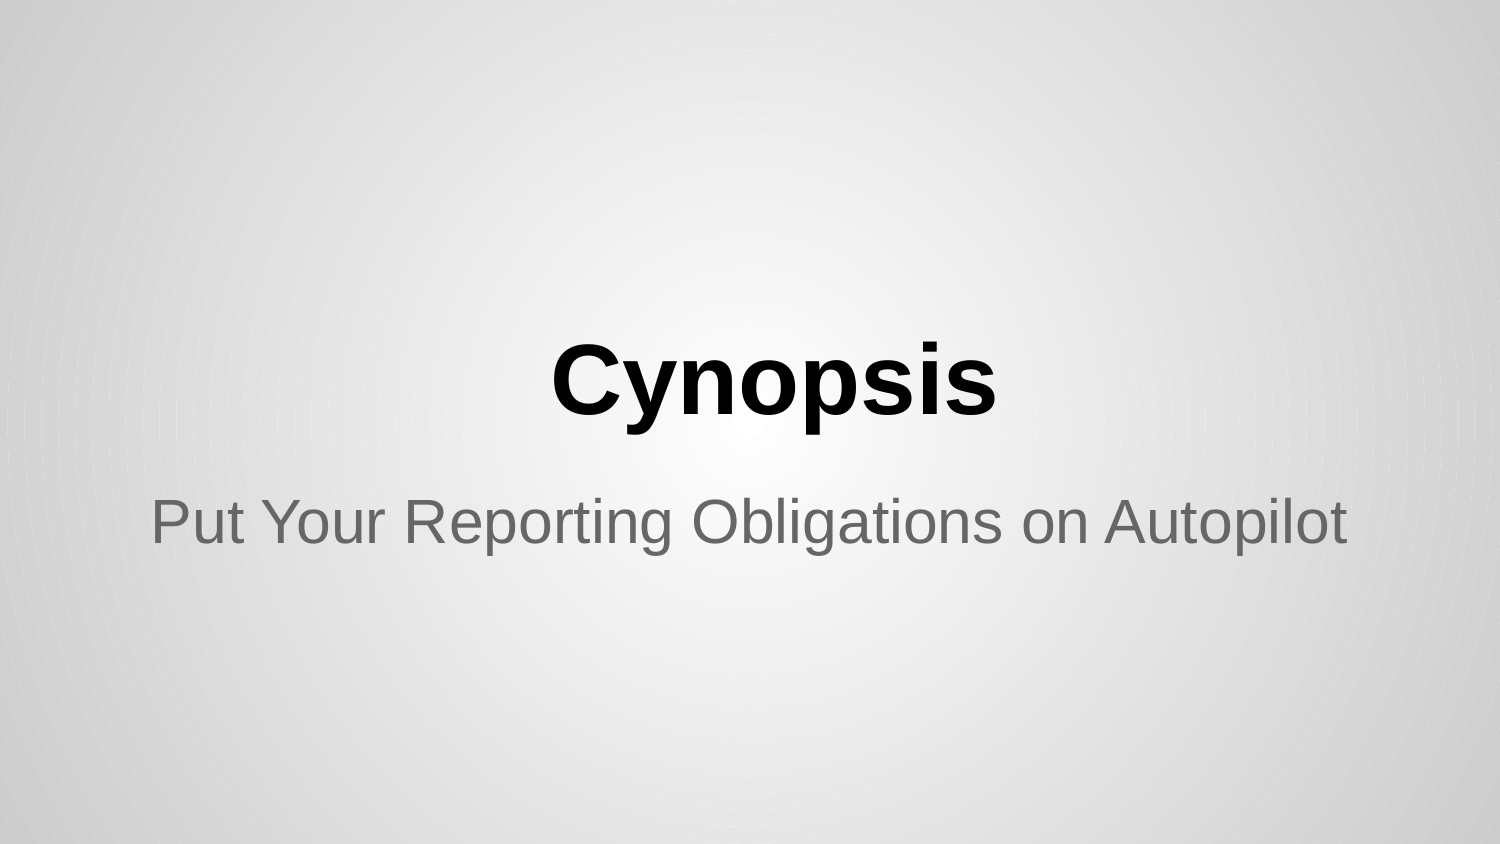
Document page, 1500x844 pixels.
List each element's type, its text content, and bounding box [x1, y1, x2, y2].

subtitle Put Your Reporting Obligations on Autopilot [112, 465, 1388, 595]
title Cynopsis [112, 259, 1388, 450]
